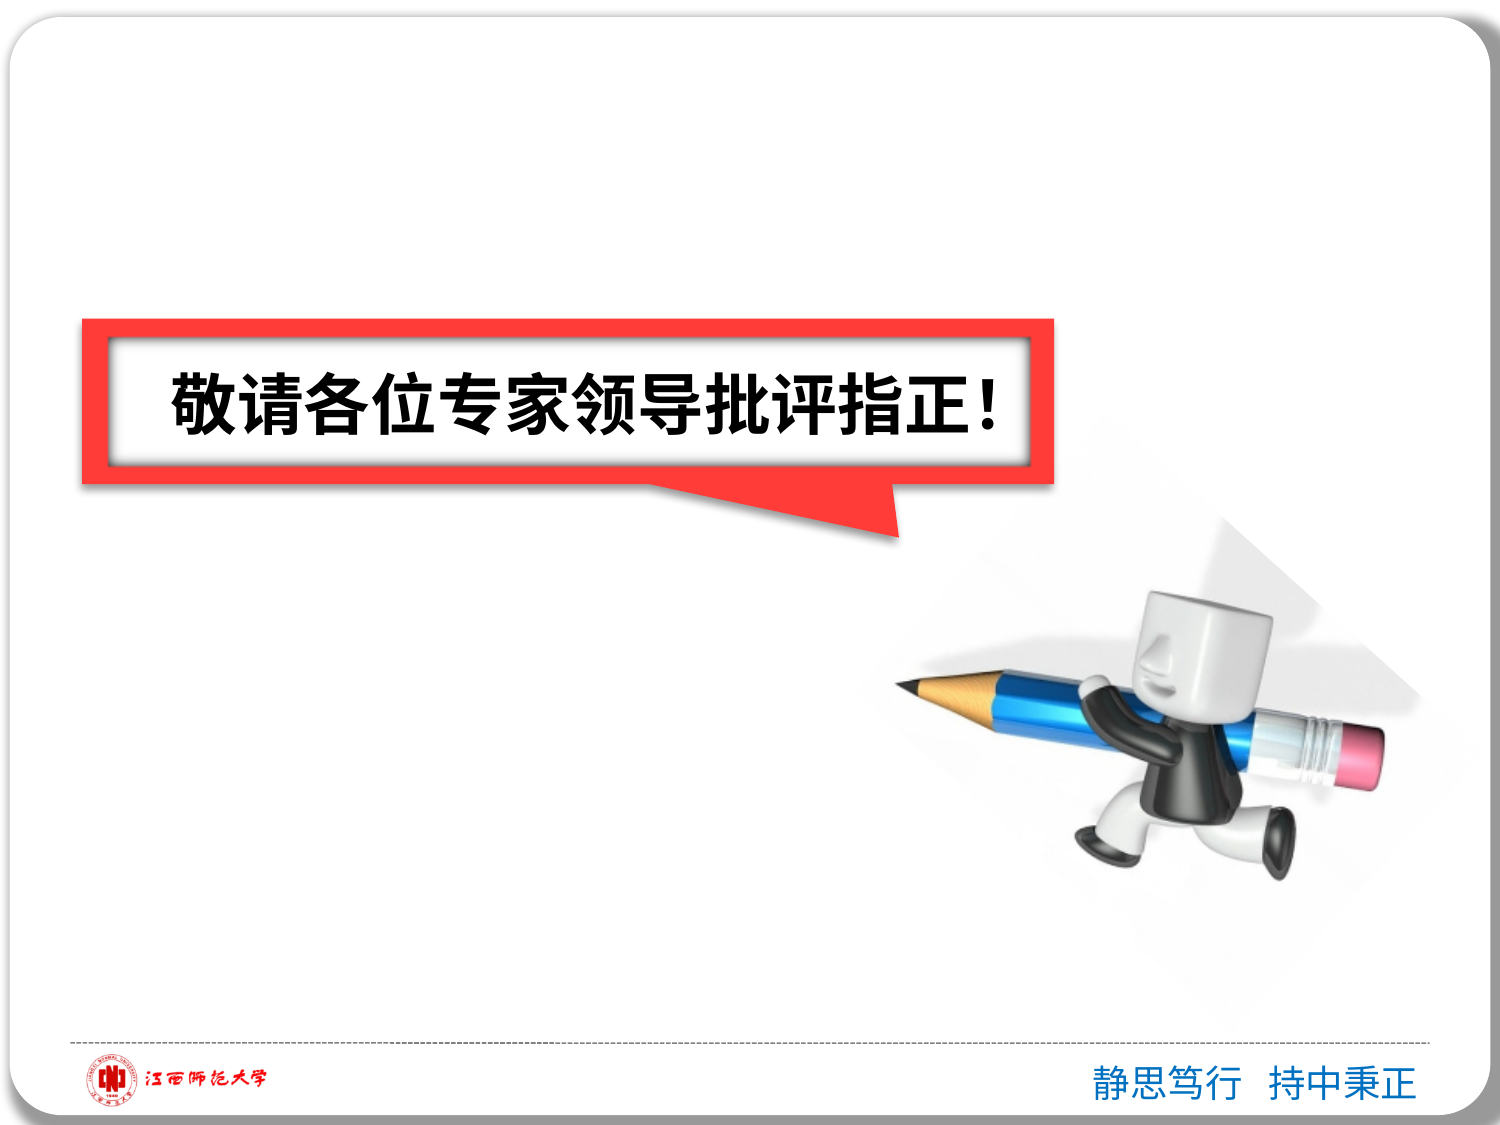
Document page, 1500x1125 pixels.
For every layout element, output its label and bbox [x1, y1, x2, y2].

text_box [81, 318, 1055, 485]
picture [855, 412, 1484, 1032]
picture [82, 1046, 270, 1113]
